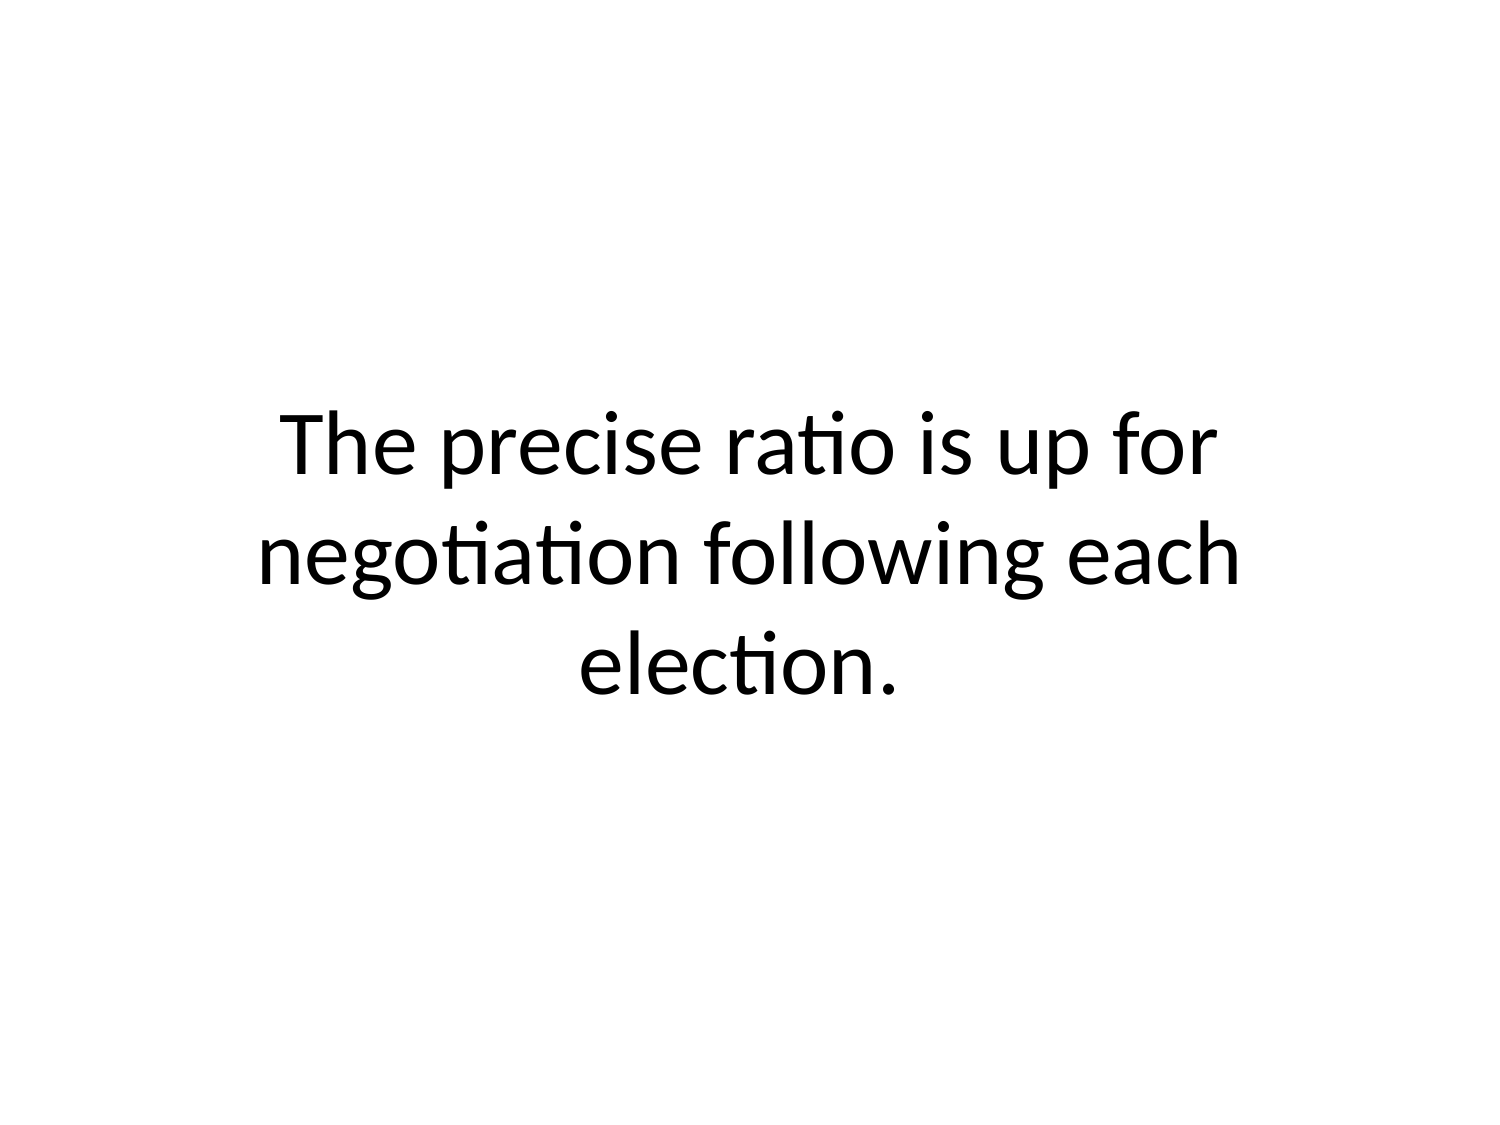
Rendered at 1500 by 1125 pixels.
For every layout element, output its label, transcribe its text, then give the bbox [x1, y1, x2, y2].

title The precise ratio is up for negotiation following each election. [74, 44, 1426, 1051]
